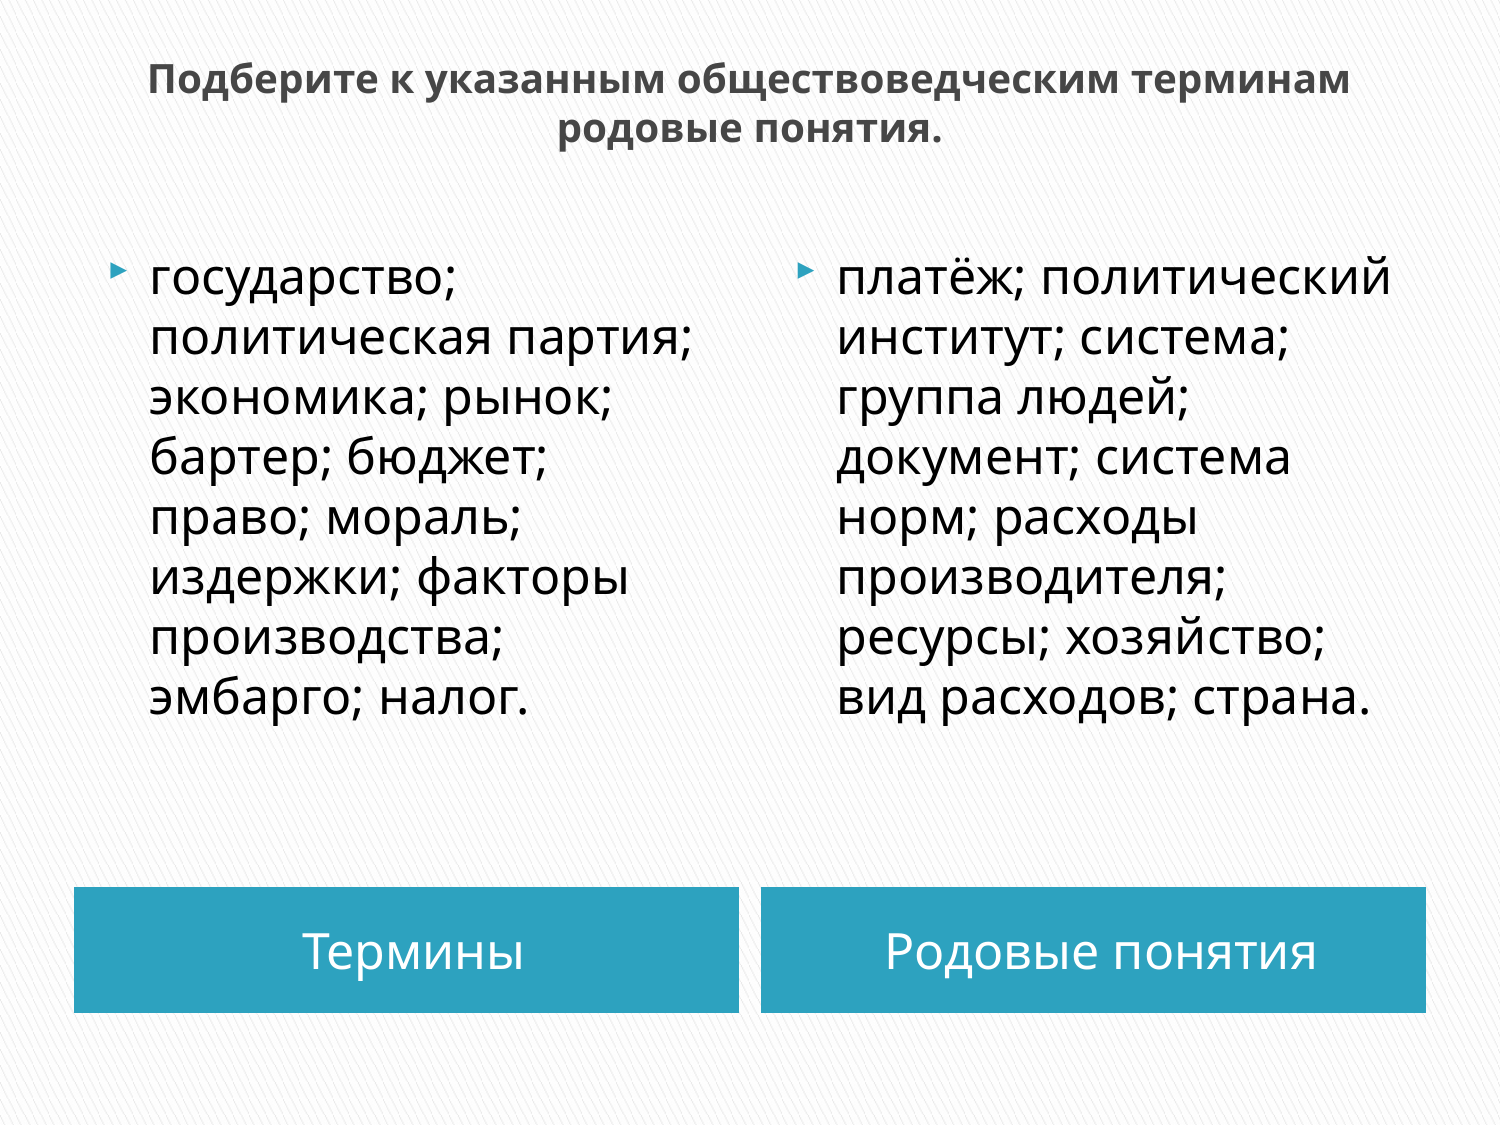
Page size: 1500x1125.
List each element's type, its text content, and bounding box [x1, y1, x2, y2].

list государство; политическая партия; экономика; рынок; бартер; бюджет; право; мораль; издержки; факторы производства; эмбарго; налог. [75, 236, 738, 884]
title Подберите к указанным обществоведческим терминам родовые понятия. [75, 44, 1425, 233]
list Термины [74, 887, 739, 1013]
list Родовые понятия [761, 887, 1426, 1013]
list платёж; политический институт; система; группа людей; документ; система норм; расходы производителя; ресурсы; хозяйство; вид расходов; страна. [761, 236, 1425, 884]
